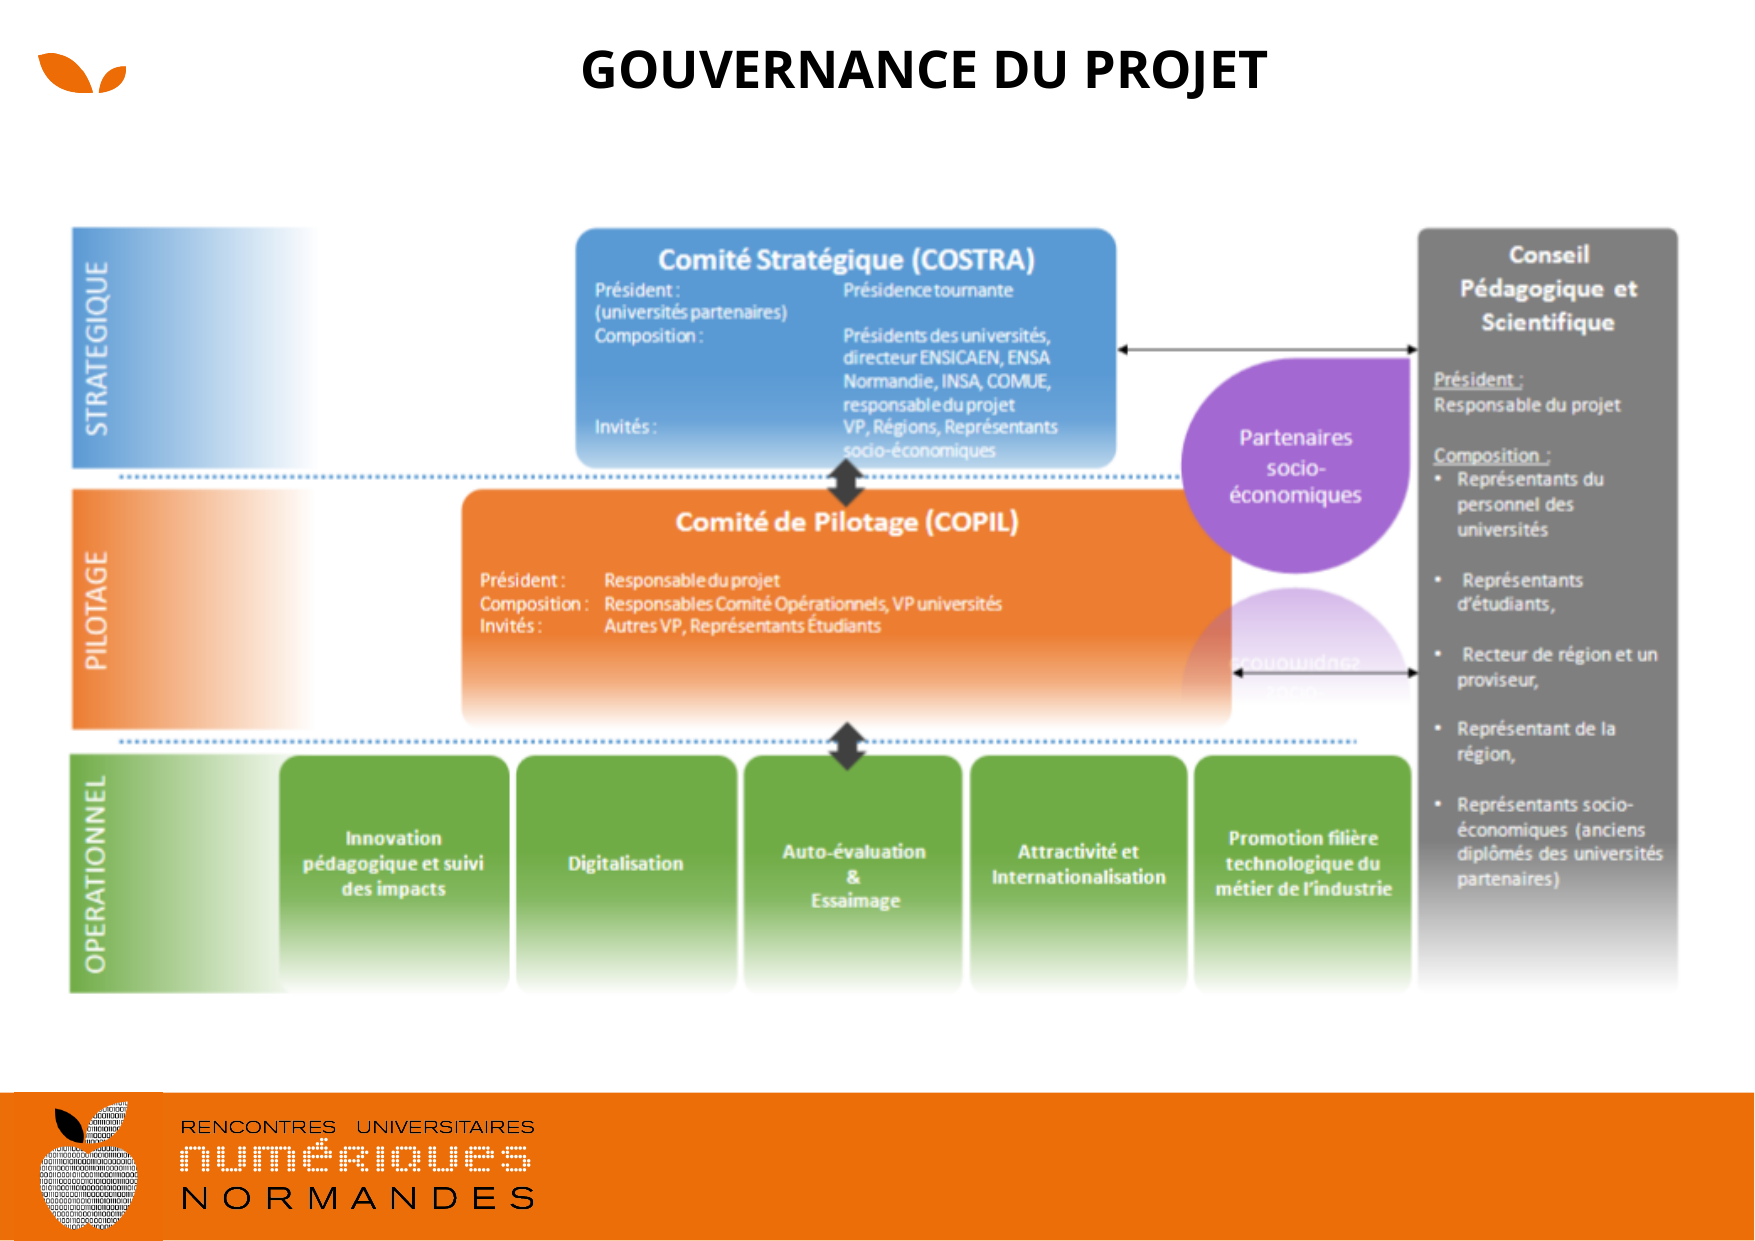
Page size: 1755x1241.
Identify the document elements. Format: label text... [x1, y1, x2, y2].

picture [38, 53, 126, 93]
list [61, 194, 1683, 999]
picture [14, 1092, 163, 1241]
picture [180, 1118, 541, 1217]
title Gouvernance du projet [144, 29, 1704, 195]
